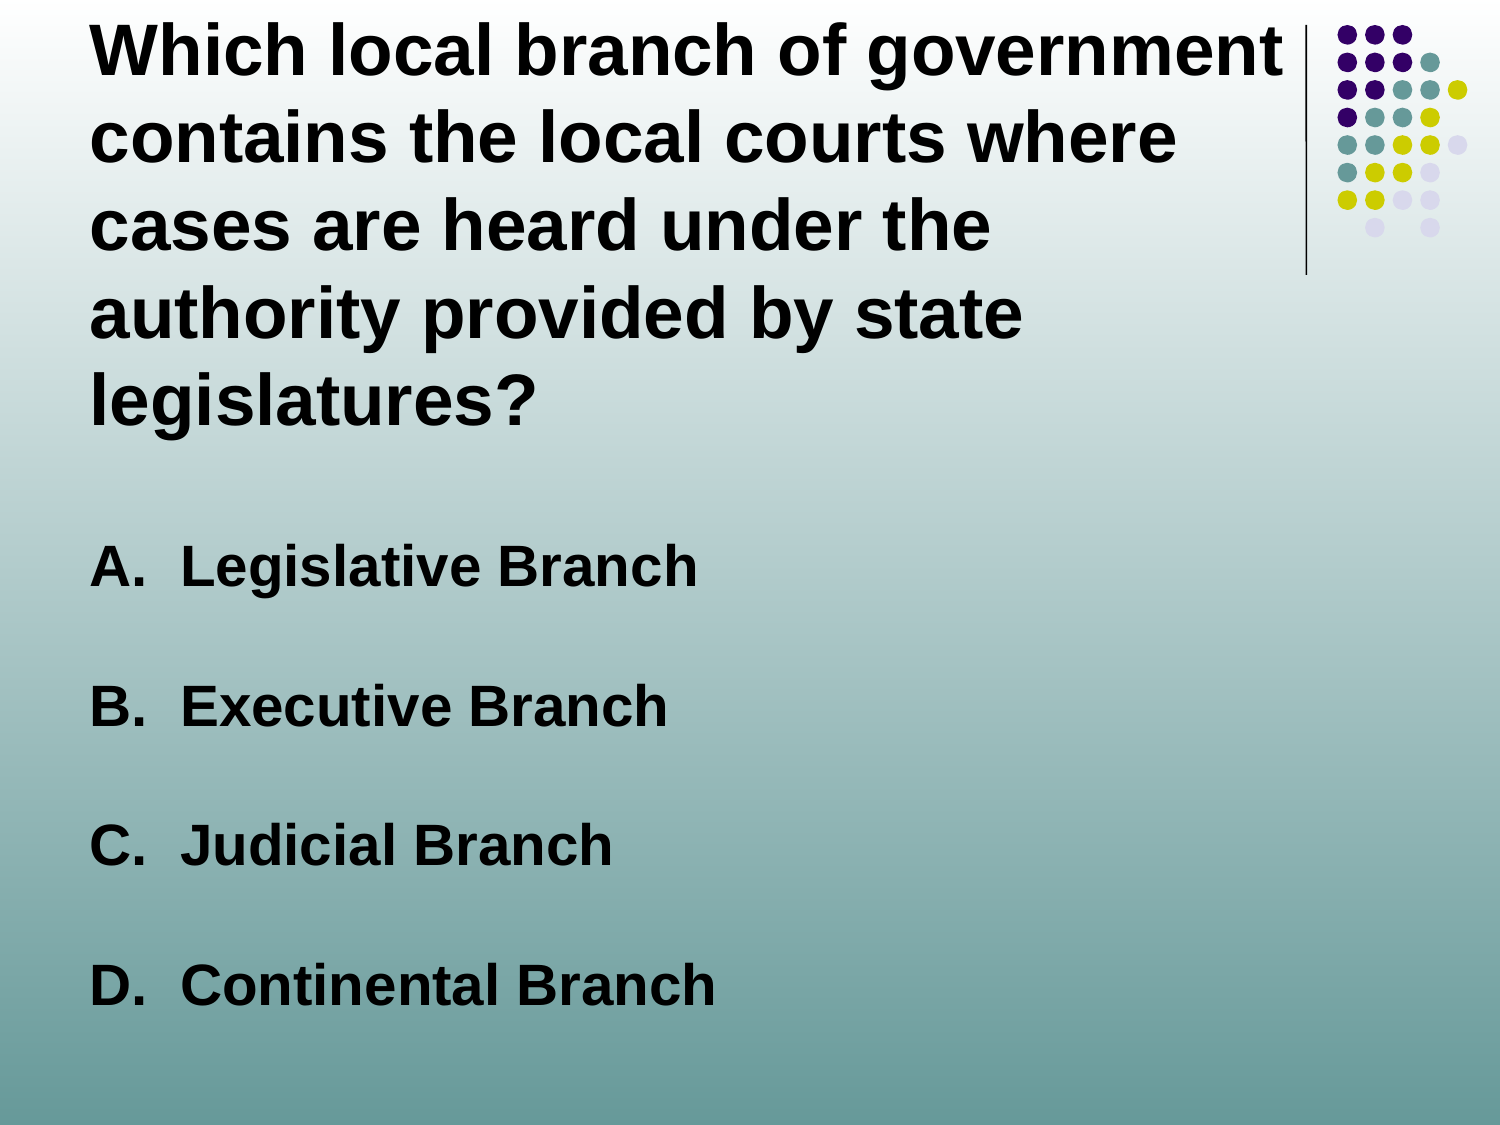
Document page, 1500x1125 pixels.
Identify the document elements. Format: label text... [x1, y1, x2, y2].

text_box Which local branch of government contains the local courts where cases are heard under the authority provided by state legislatures? A. Legislative Branch B. Executive Branch C. Judicial Branch D. Continental Branch [75, 899, 1313, 1113]
